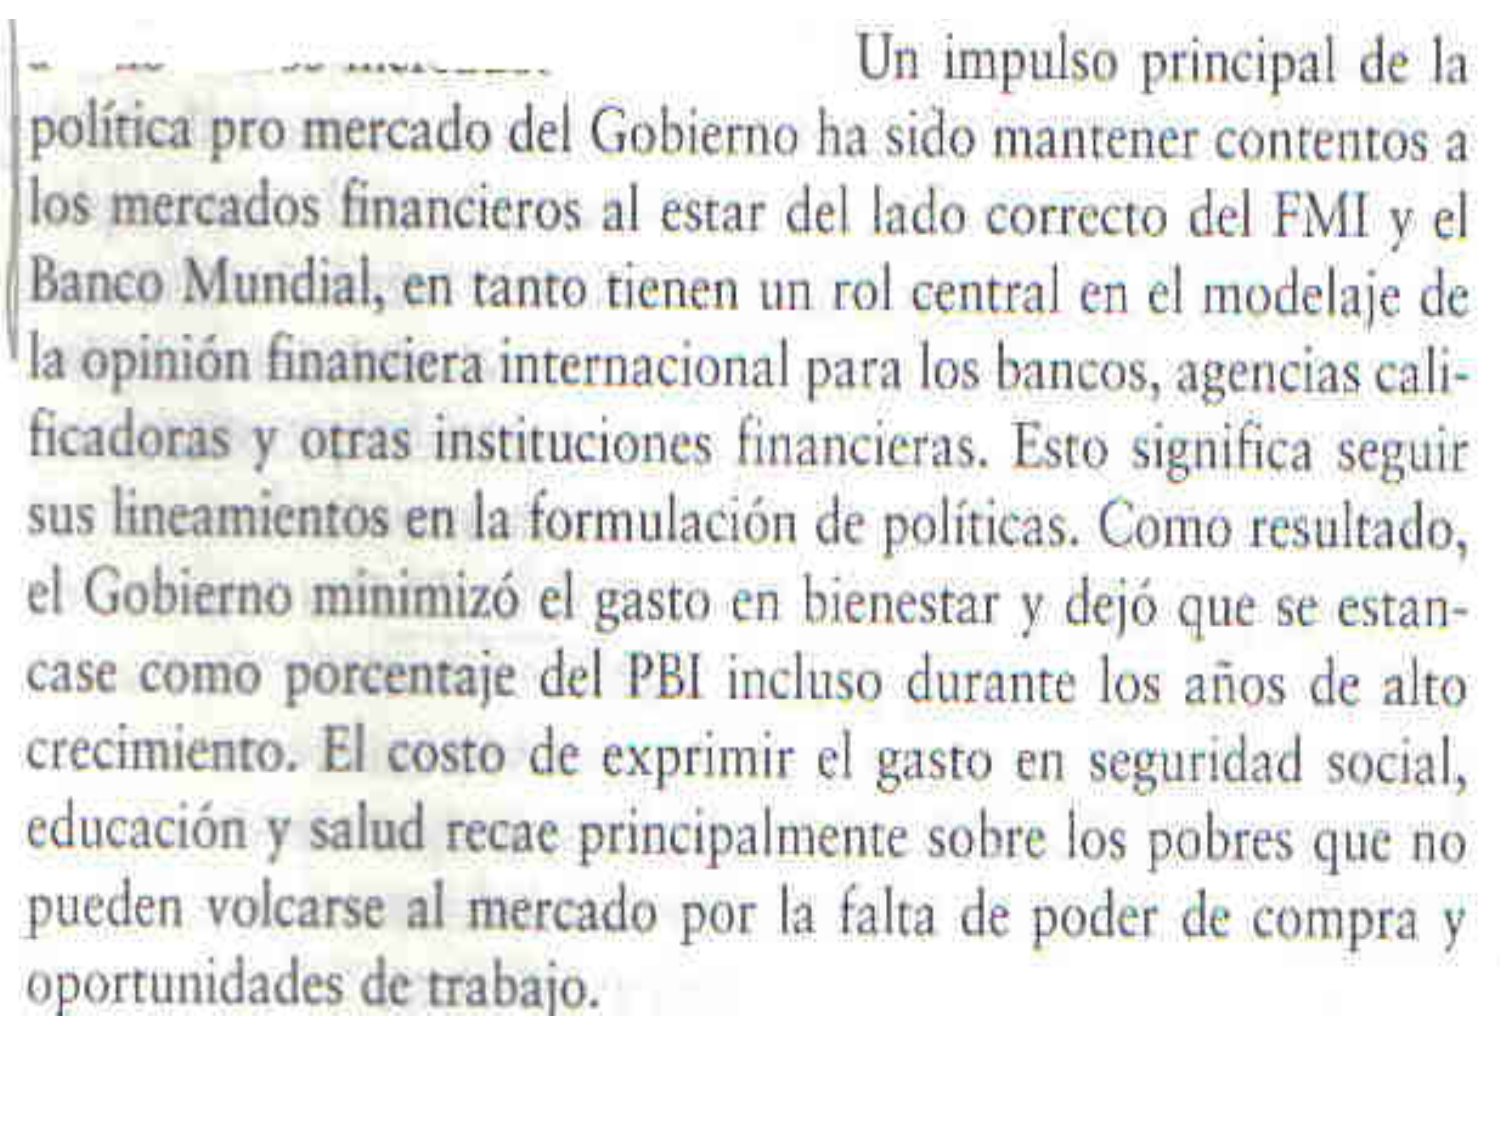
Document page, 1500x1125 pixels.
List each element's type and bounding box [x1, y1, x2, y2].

picture [0, 18, 1500, 1016]
